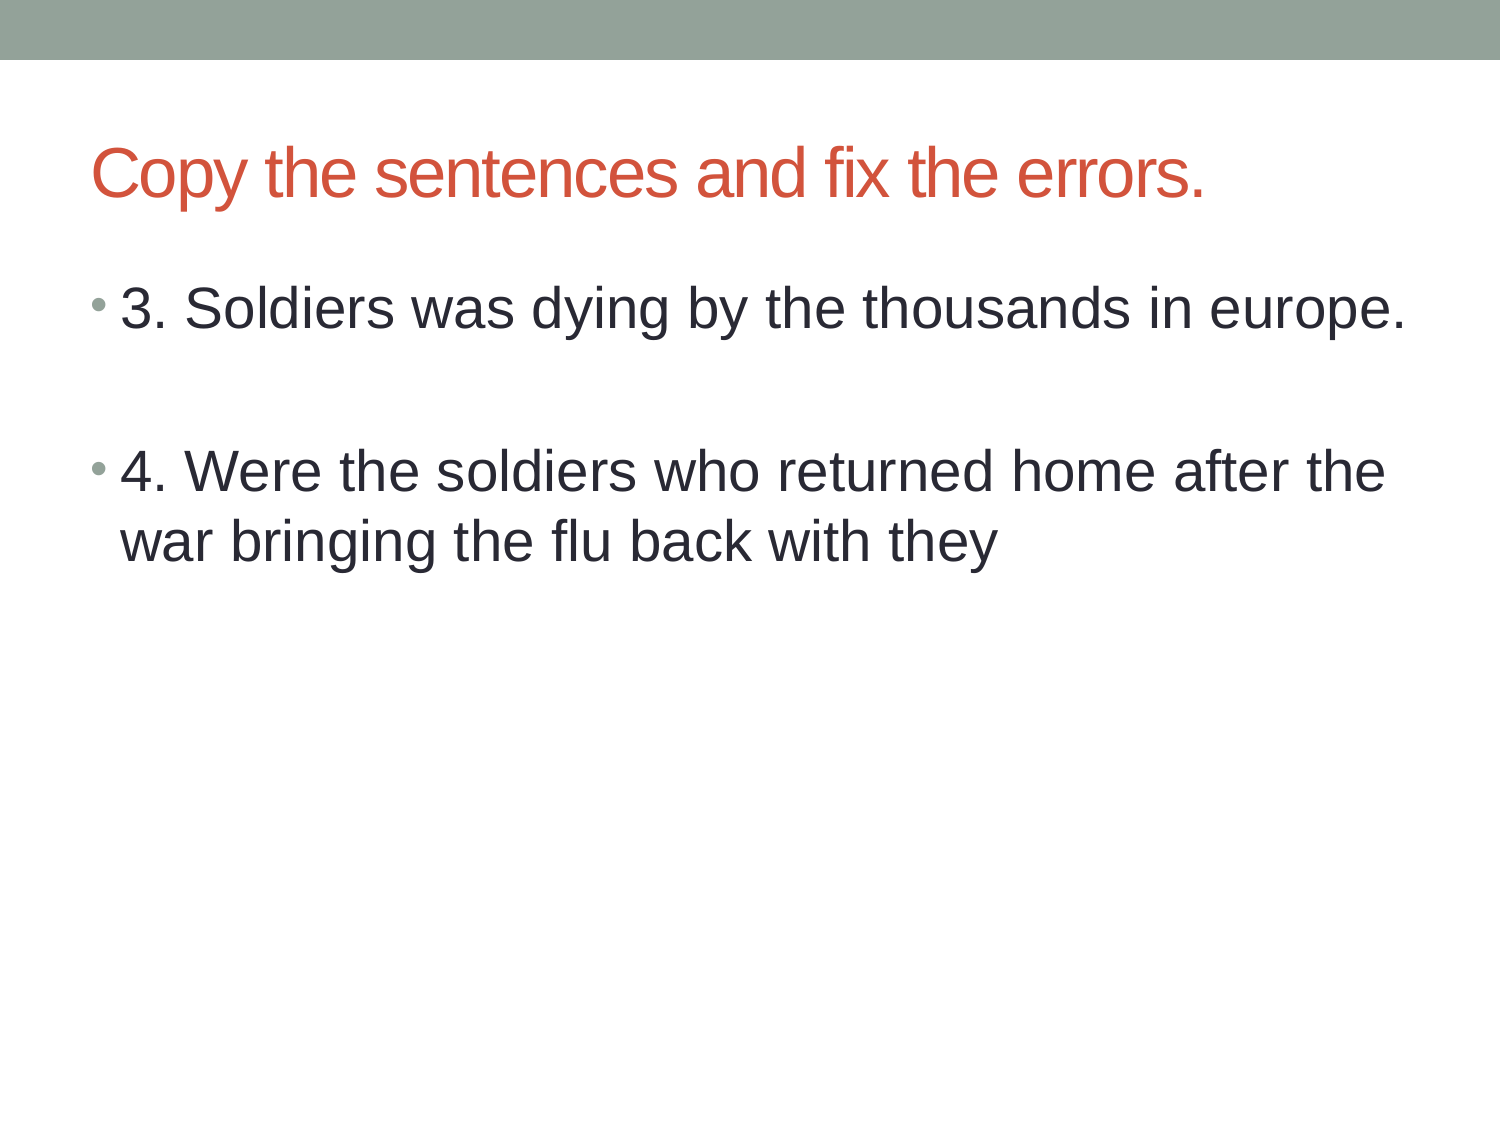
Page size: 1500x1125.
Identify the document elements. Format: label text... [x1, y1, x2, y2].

list 3. Soldiers was dying by the thousands in europe. 4. Were the soldiers who returned home after the war bringing the flu back with they [75, 262, 1425, 1063]
title Copy the sentences and fix the errors. [75, 87, 1425, 250]
